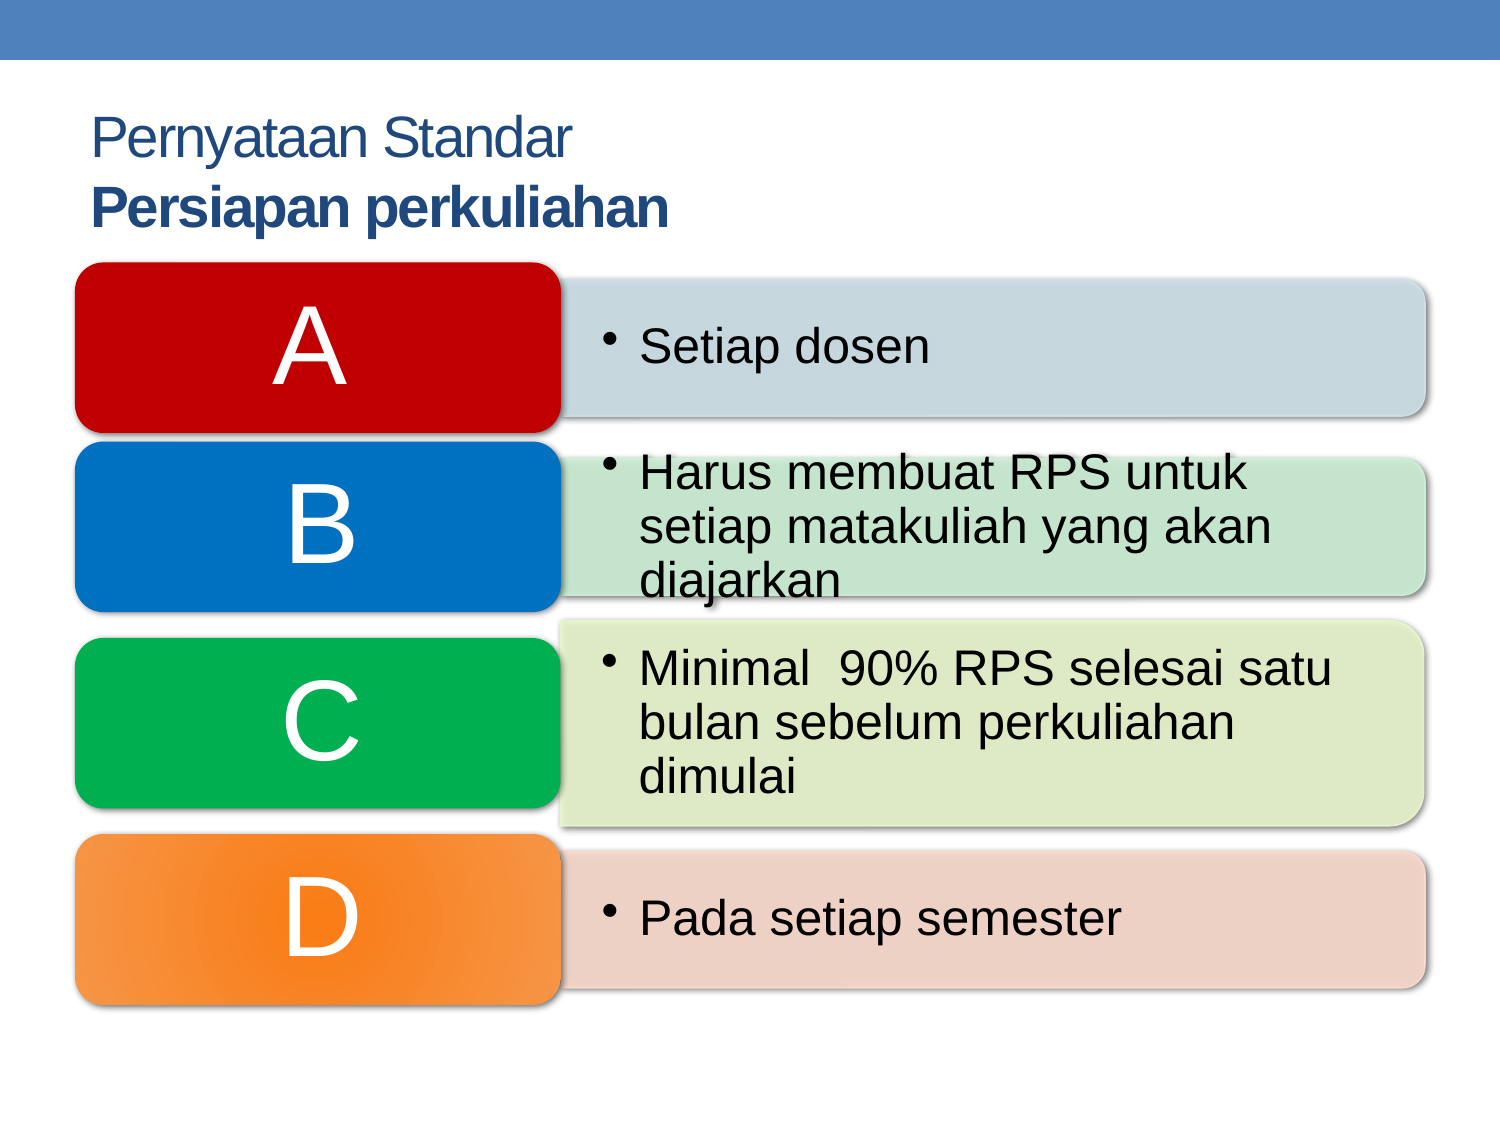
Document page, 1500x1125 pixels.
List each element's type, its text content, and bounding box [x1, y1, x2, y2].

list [74, 262, 1426, 1006]
title Pernyataan Standar Persiapan perkuliahan [75, 87, 1425, 250]
